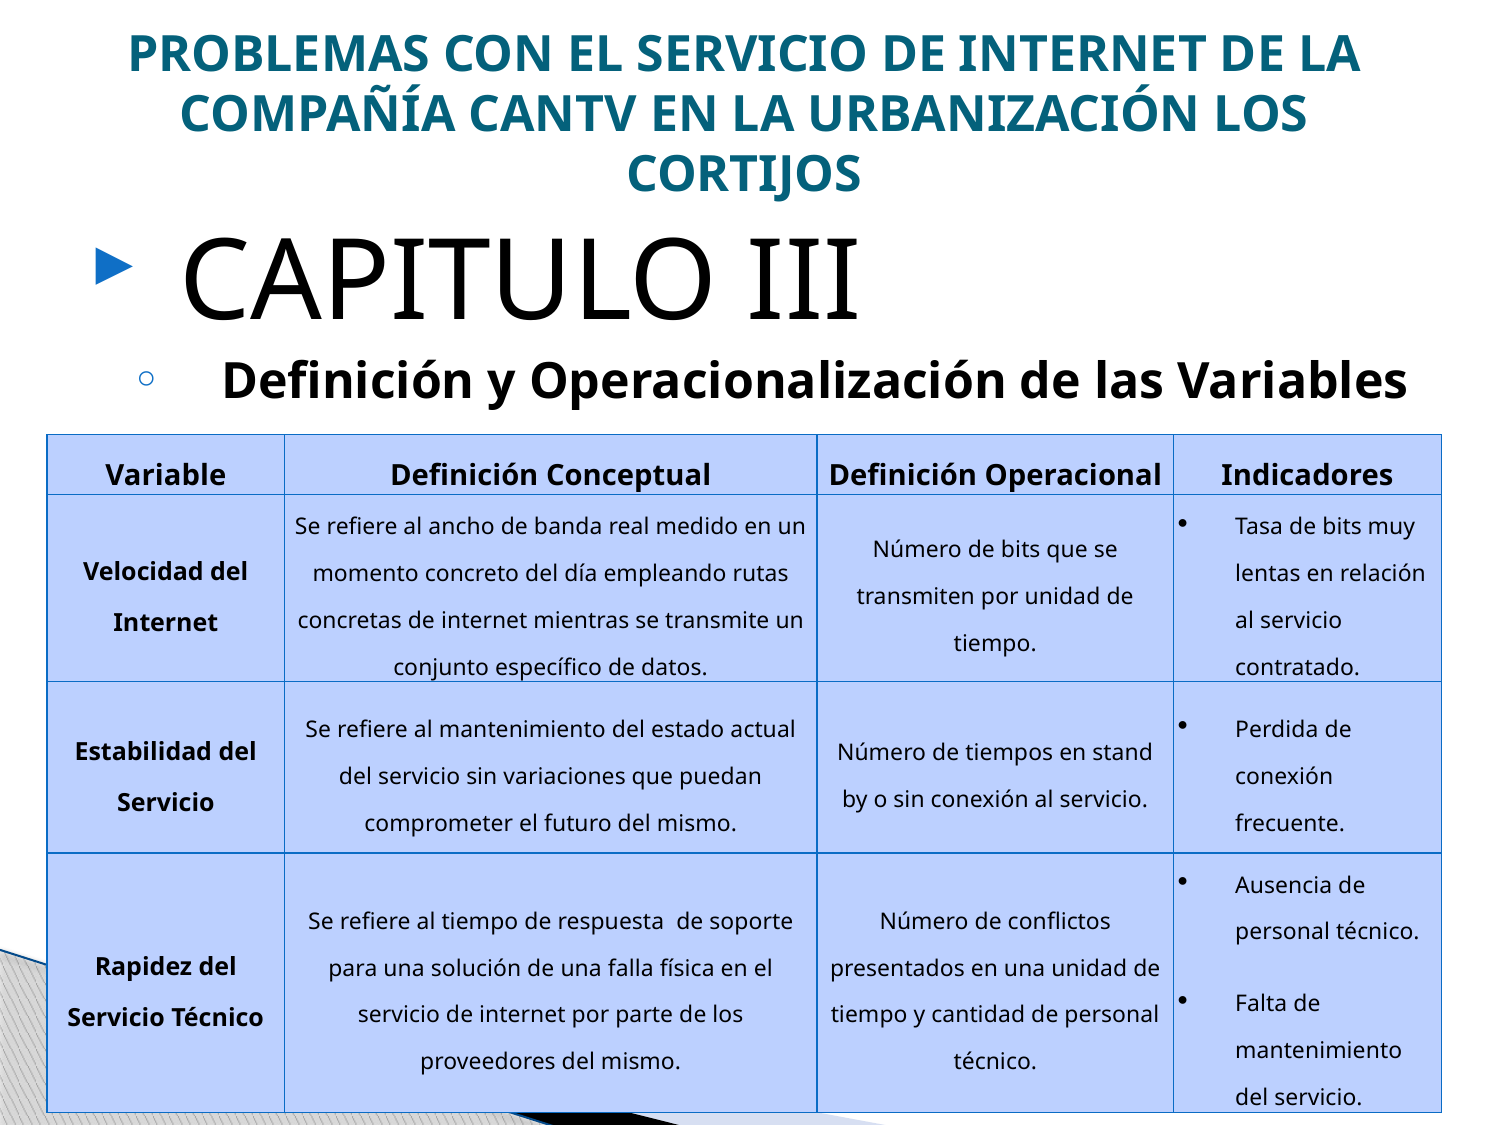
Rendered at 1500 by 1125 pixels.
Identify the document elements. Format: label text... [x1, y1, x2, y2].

table_cell Número de bits que se transmiten por unidad de tiempo. [818, 495, 1173, 681]
table_cell Estabilidad del Servicio [48, 682, 284, 852]
table_cell Se refiere al mantenimiento del estado actual del servicio sin variaciones que puedan comprometer el futuro del mismo. [285, 682, 816, 852]
title PROBLEMAS CON EL SERVICIO DE INTERNET DE LA COMPAÑÍA CANTV EN LA URBANIZACIÓN LOS CORTIJOS [46, 46, 1442, 176]
table_cell Velocidad del Internet [48, 495, 284, 681]
table_cell Se refiere al tiempo de respuesta de soporte para una solución de una falla física en el servicio de internet por parte de los proveedores del mismo. [285, 854, 816, 1112]
table_cell Rapidez del Servicio Técnico [48, 854, 284, 1112]
table_header Definición Conceptual [285, 435, 816, 494]
table_cell Se refiere al ancho de banda real medido en un momento concreto del día empleando rutas concretas de internet mientras se transmite un conjunto específico de datos. [285, 495, 816, 681]
table_header Indicadores [1174, 435, 1441, 494]
table_cell Perdida de conexión frecuente. [1174, 682, 1441, 852]
table_cell Tasa de bits muy lentas en relación al servicio contratado. [1174, 495, 1441, 681]
table_cell Ausencia de personal técnico. Falta de mantenimiento del servicio. [1174, 854, 1441, 1112]
table_cell Número de conflictos presentados en una unidad de tiempo y cantidad de personal técnico. [818, 854, 1173, 1112]
table_header Variable [48, 435, 284, 494]
list CAPITULO III Definición y Operacionalización de las Variables [75, 199, 1425, 434]
table_cell Número de tiempos en stand by o sin conexión al servicio. [818, 682, 1173, 852]
table_header Definición Operacional [818, 435, 1173, 494]
